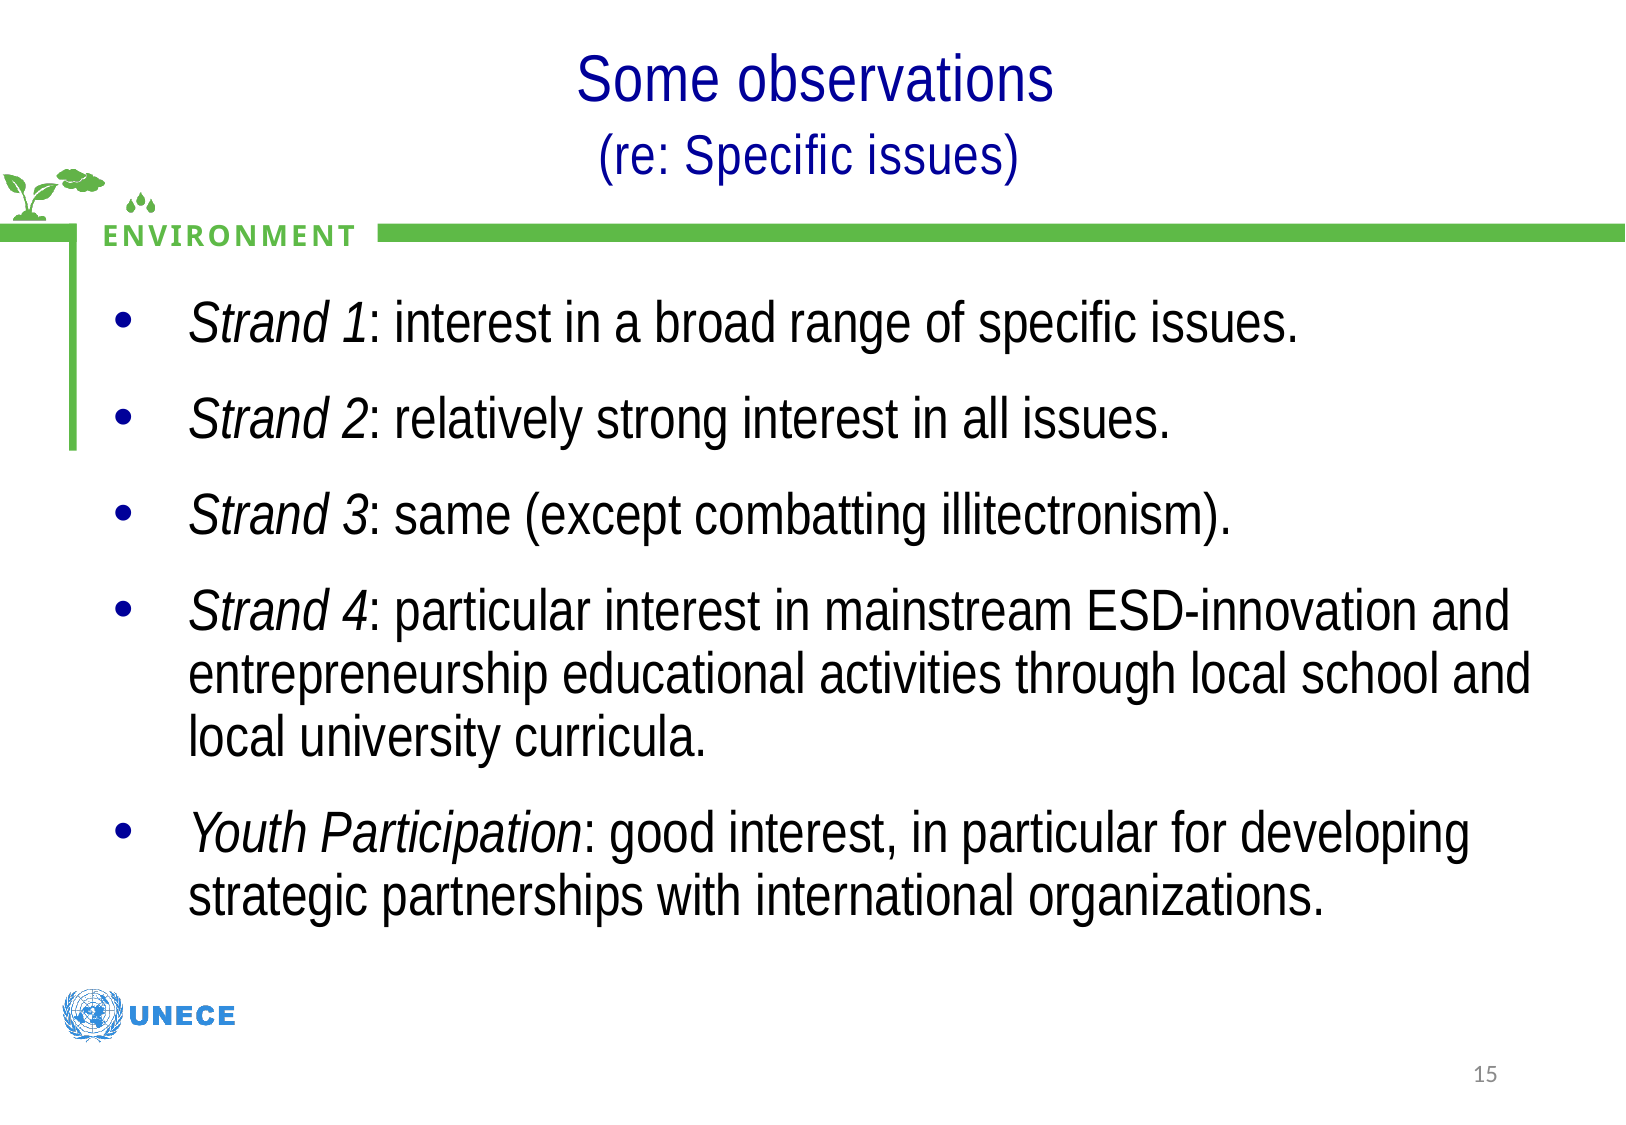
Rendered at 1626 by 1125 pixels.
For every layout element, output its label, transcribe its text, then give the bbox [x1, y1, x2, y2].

picture [58, 987, 237, 1043]
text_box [0, 78, 1625, 451]
text_box Some observations (re: Specific issues) [76, 26, 1556, 78]
list Strand 1: interest in a broad range of specific issues. Strand 2: relatively strong interest in all issues. Strand 3: same (except combatting illitectronism). Strand 4: particular interest in mainstream ESD-innovation and entrepreneurship educational activities through local school and local university curricula. Youth Participation: good interest, in particular for developing strategic partnerships with international organizations. [79, 451, 1580, 994]
slide_number 15 [1147, 1042, 1514, 1103]
